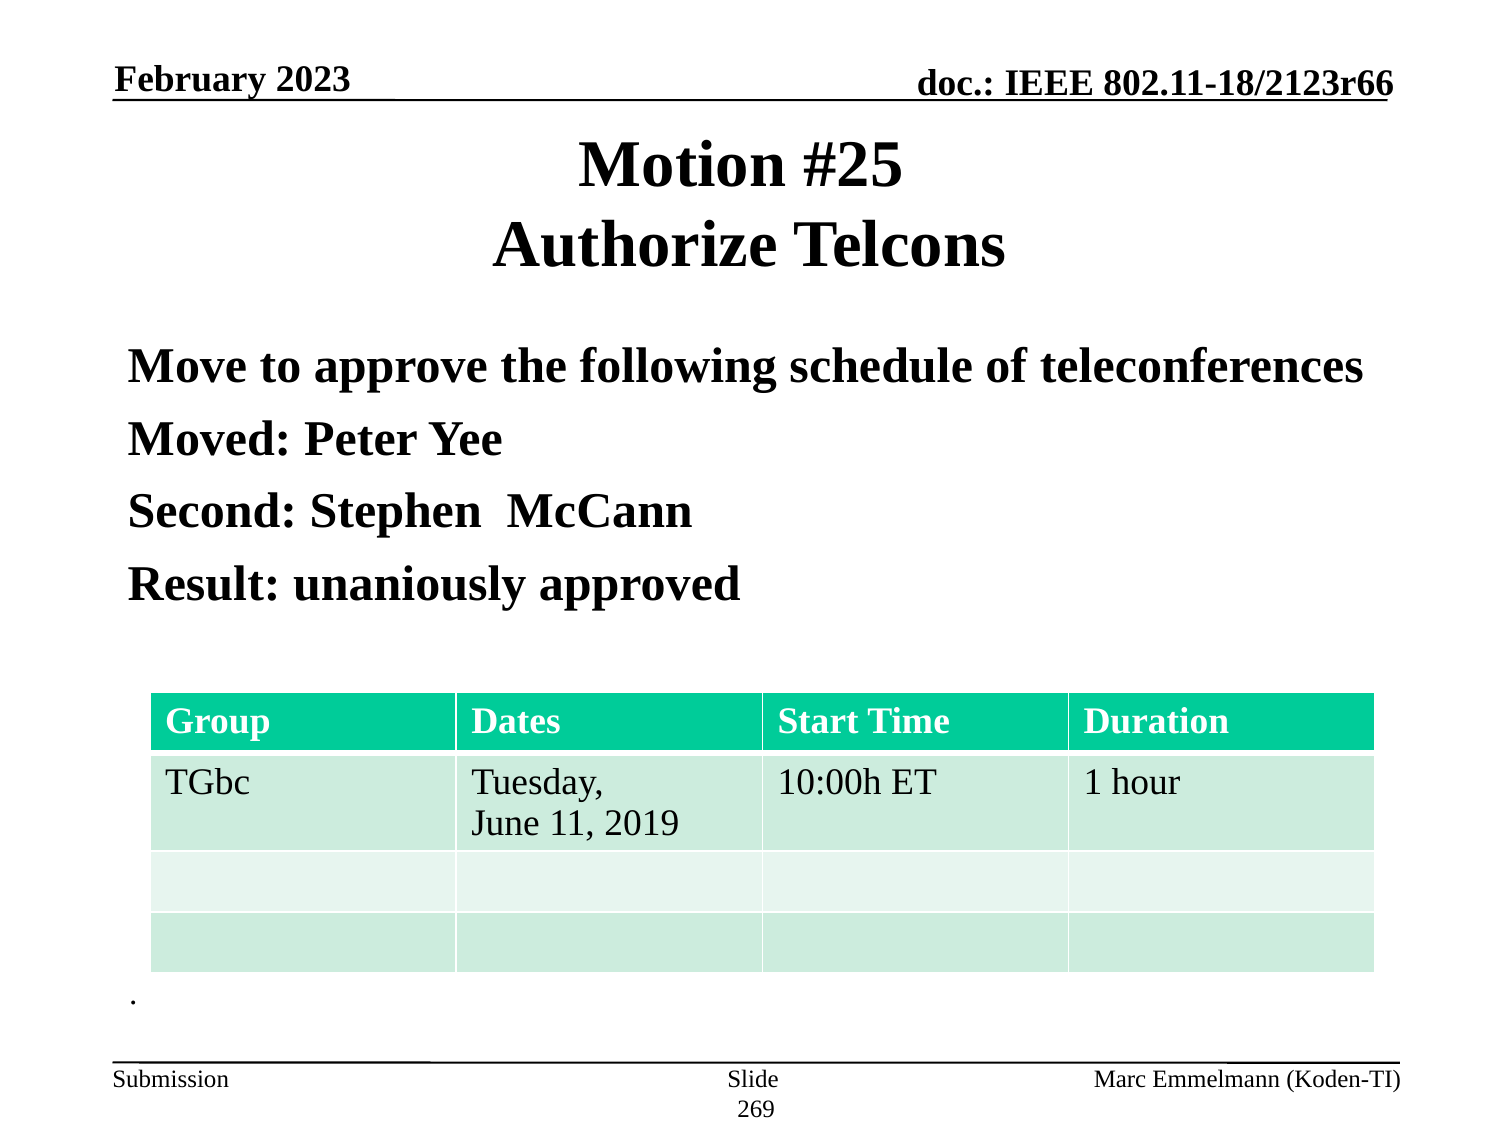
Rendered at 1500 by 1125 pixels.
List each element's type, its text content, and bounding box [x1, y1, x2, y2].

table_cell Tuesday, June 11, 2019 [457, 756, 762, 850]
table_header Group [151, 693, 455, 750]
table_cell [151, 913, 455, 964]
table_cell [1069, 852, 1374, 911]
table_cell [763, 913, 1068, 964]
table_cell [457, 852, 762, 911]
table_header Dates [457, 693, 762, 750]
table_cell [151, 852, 455, 911]
title Motion #25 Authorize Telcons [112, 112, 1388, 288]
table_cell [1069, 913, 1374, 964]
table_cell [763, 852, 1068, 911]
text_box . [114, 964, 1375, 1019]
list Move to approve the following schedule of teleconferences Moved: Peter Yee Second: Stephen McCann Result: unaniously approved [112, 324, 1388, 626]
table_cell 10:00h ET [763, 756, 1068, 850]
slide_number Slide 269 [712, 1061, 800, 1123]
table_cell [457, 913, 762, 964]
table_header Start Time [763, 693, 1068, 750]
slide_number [114, 54, 423, 100]
table_cell 1 hour [1069, 756, 1374, 850]
footer Marc Emmelmann (Koden-TI) [878, 1061, 1402, 1093]
table_cell TGbc [151, 756, 455, 850]
table_header Duration [1069, 693, 1374, 750]
